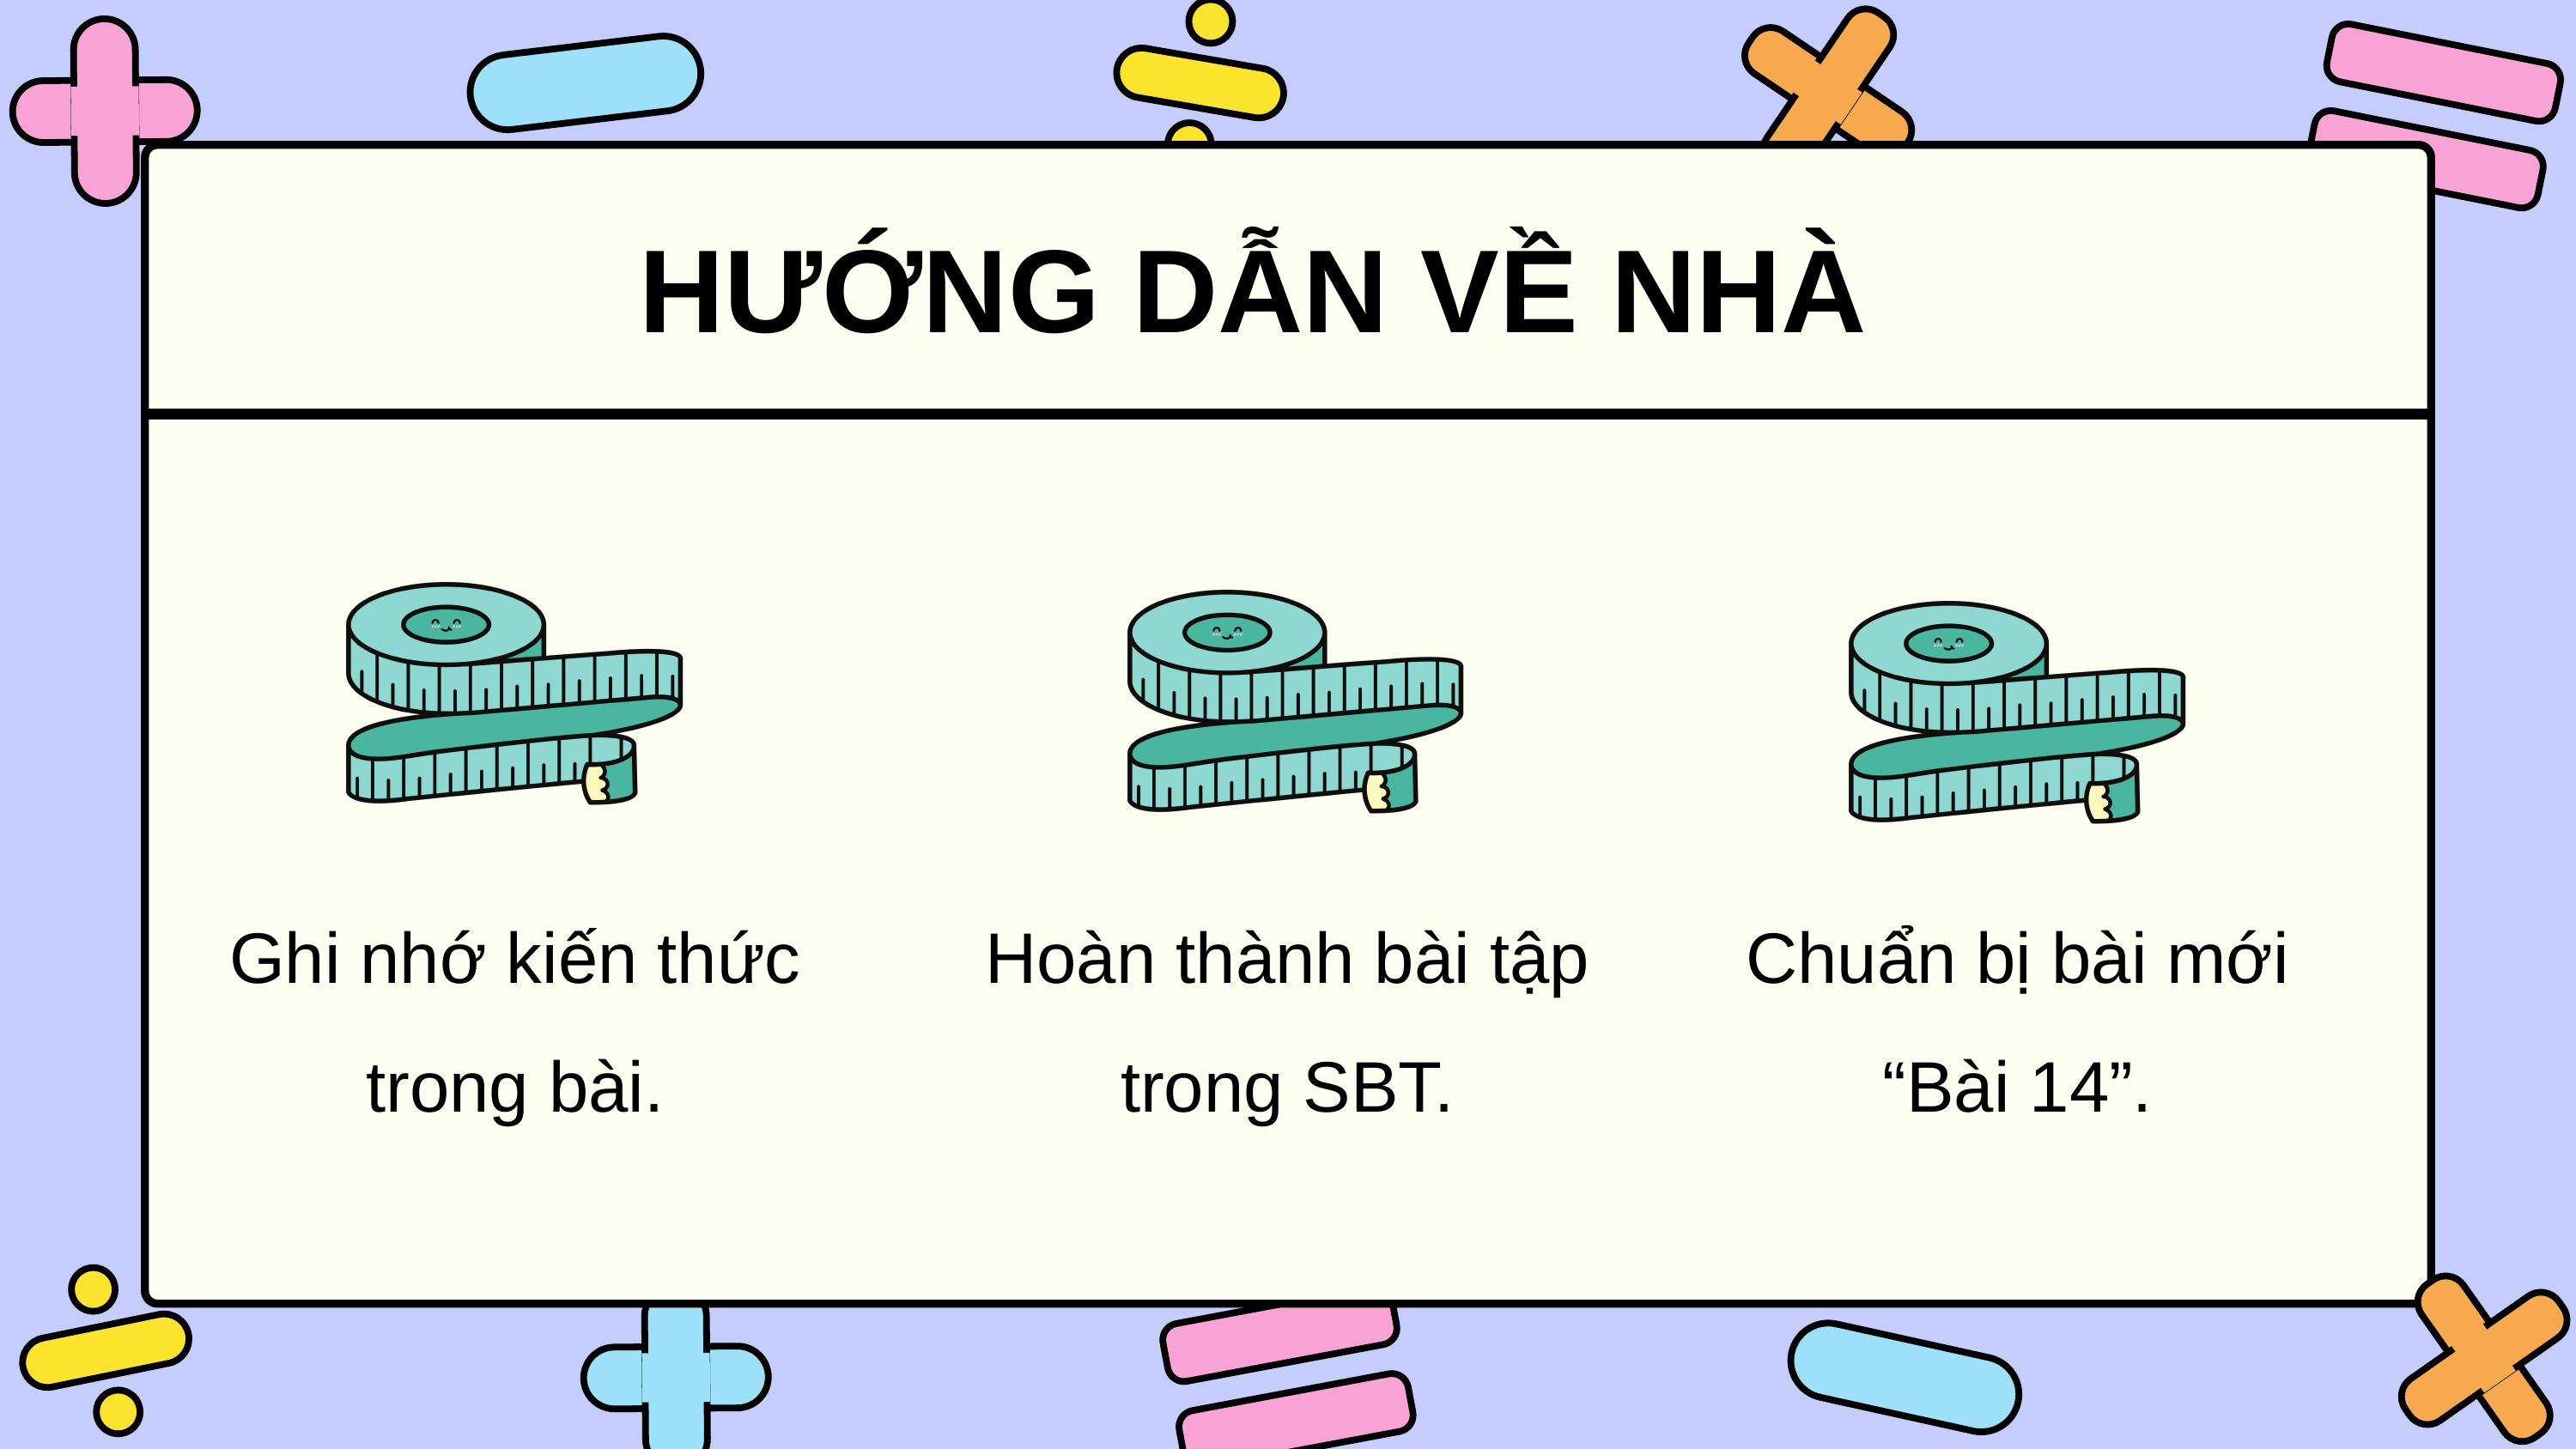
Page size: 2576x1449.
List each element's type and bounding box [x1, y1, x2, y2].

picture [1126, 590, 1467, 814]
text_box [8, 14, 202, 208]
text_box [2318, 42, 2552, 191]
text_box [1171, 1311, 1405, 1449]
text_box [1789, 1339, 2021, 1416]
picture [344, 581, 686, 805]
text_box [21, 1265, 191, 1435]
text_box [579, 1311, 773, 1449]
picture [1847, 600, 2189, 824]
text_box [144, 144, 2432, 1304]
text_box [2391, 1266, 2576, 1449]
text_box [1735, 0, 1921, 142]
text_box [469, 45, 702, 121]
text_box [1115, 0, 1285, 142]
